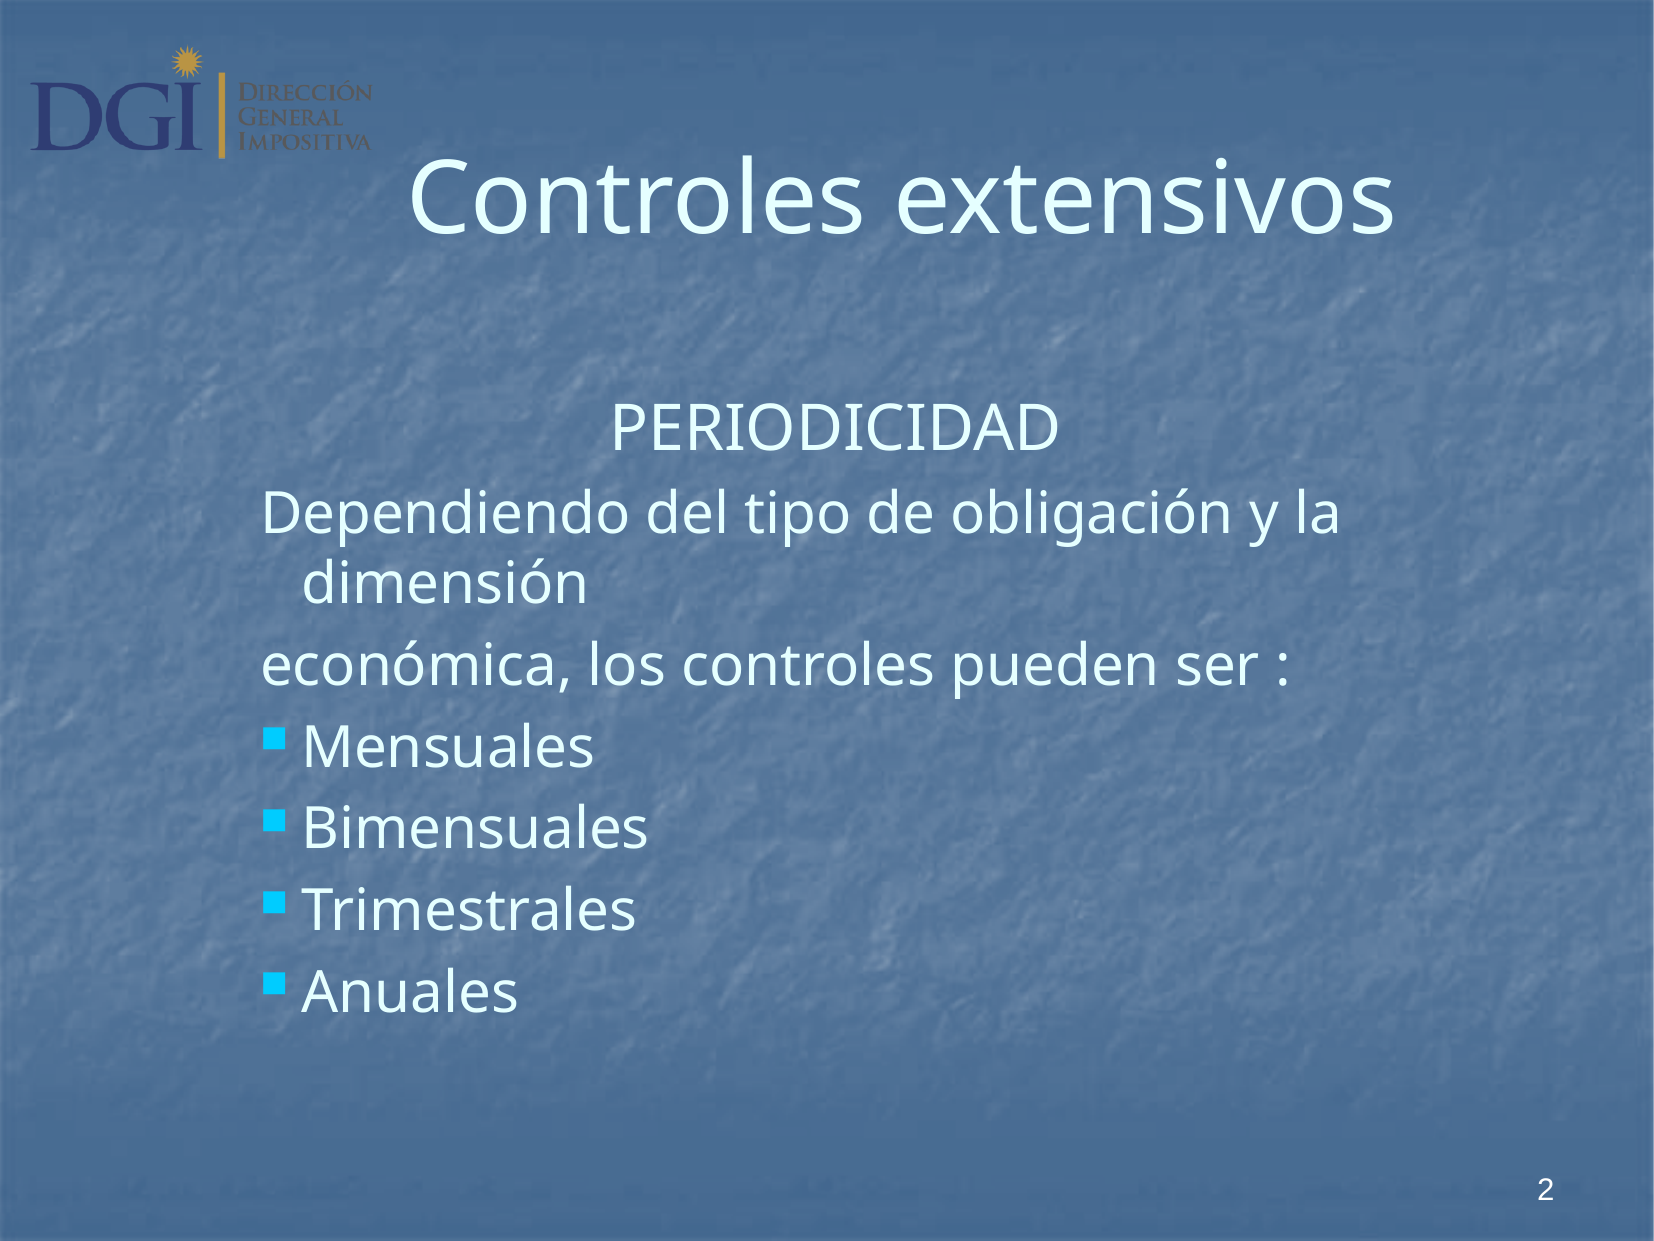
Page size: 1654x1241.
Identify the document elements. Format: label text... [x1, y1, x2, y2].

picture [0, 34, 395, 168]
slide_number 2 [1184, 1129, 1572, 1216]
title Controles extensivos [82, 68, 1572, 318]
list PERIODICIDAD Dependiendo del tipo de obligación y la dimensión económica, los controles pueden ser : Mensuales Bimensuales Trimestrales Anuales [77, 294, 1593, 1087]
